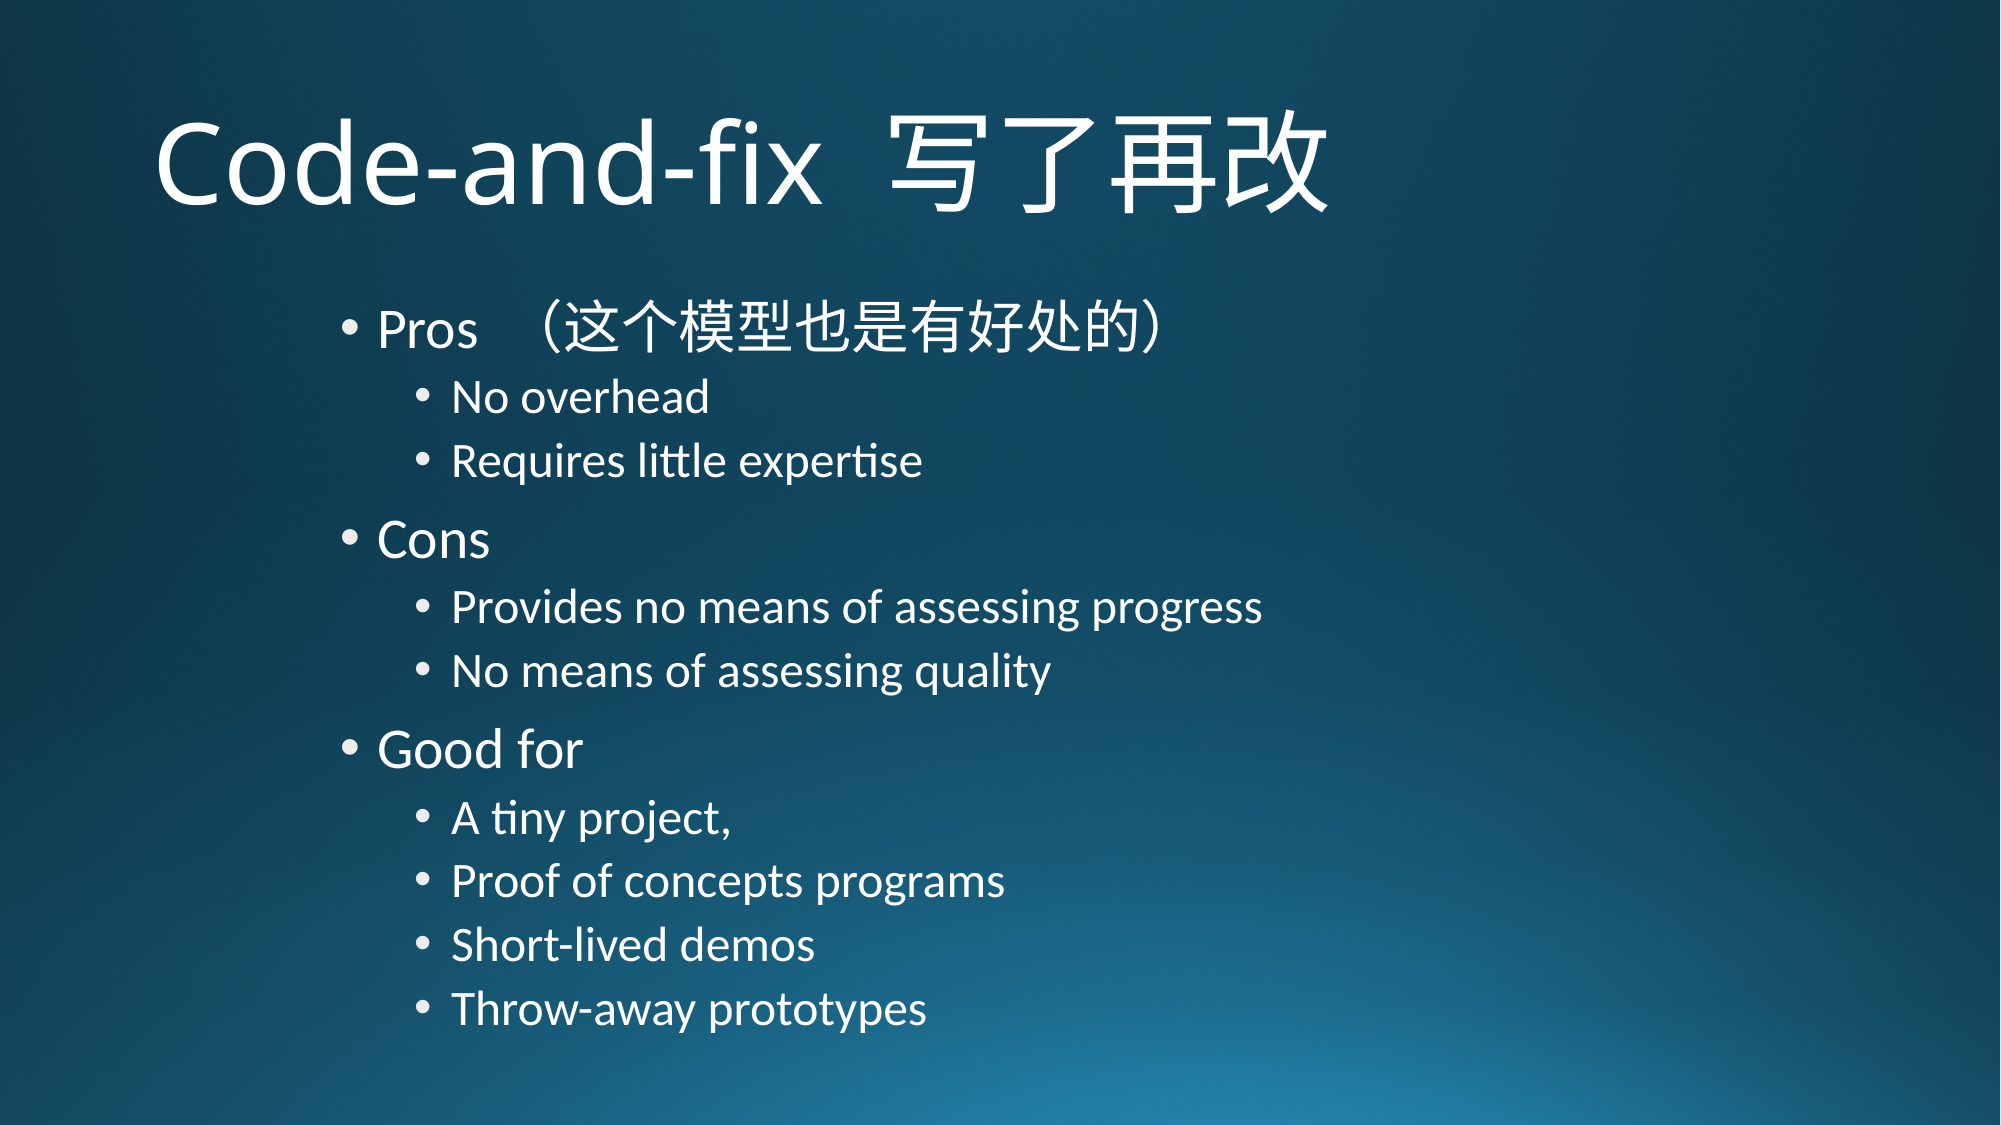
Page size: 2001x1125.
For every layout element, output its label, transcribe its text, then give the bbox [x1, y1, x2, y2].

title Code-and-fix 写了再改 [137, 59, 1863, 278]
list Pros （这个模型也是有好处的） No overhead Requires little expertise Cons Provides no means of assessing progress No means of assessing quality Good for A tiny project, Proof of concepts programs Short-lived demos Throw-away prototypes [324, 291, 1675, 1050]
picture [0, 0, 2001, 1125]
